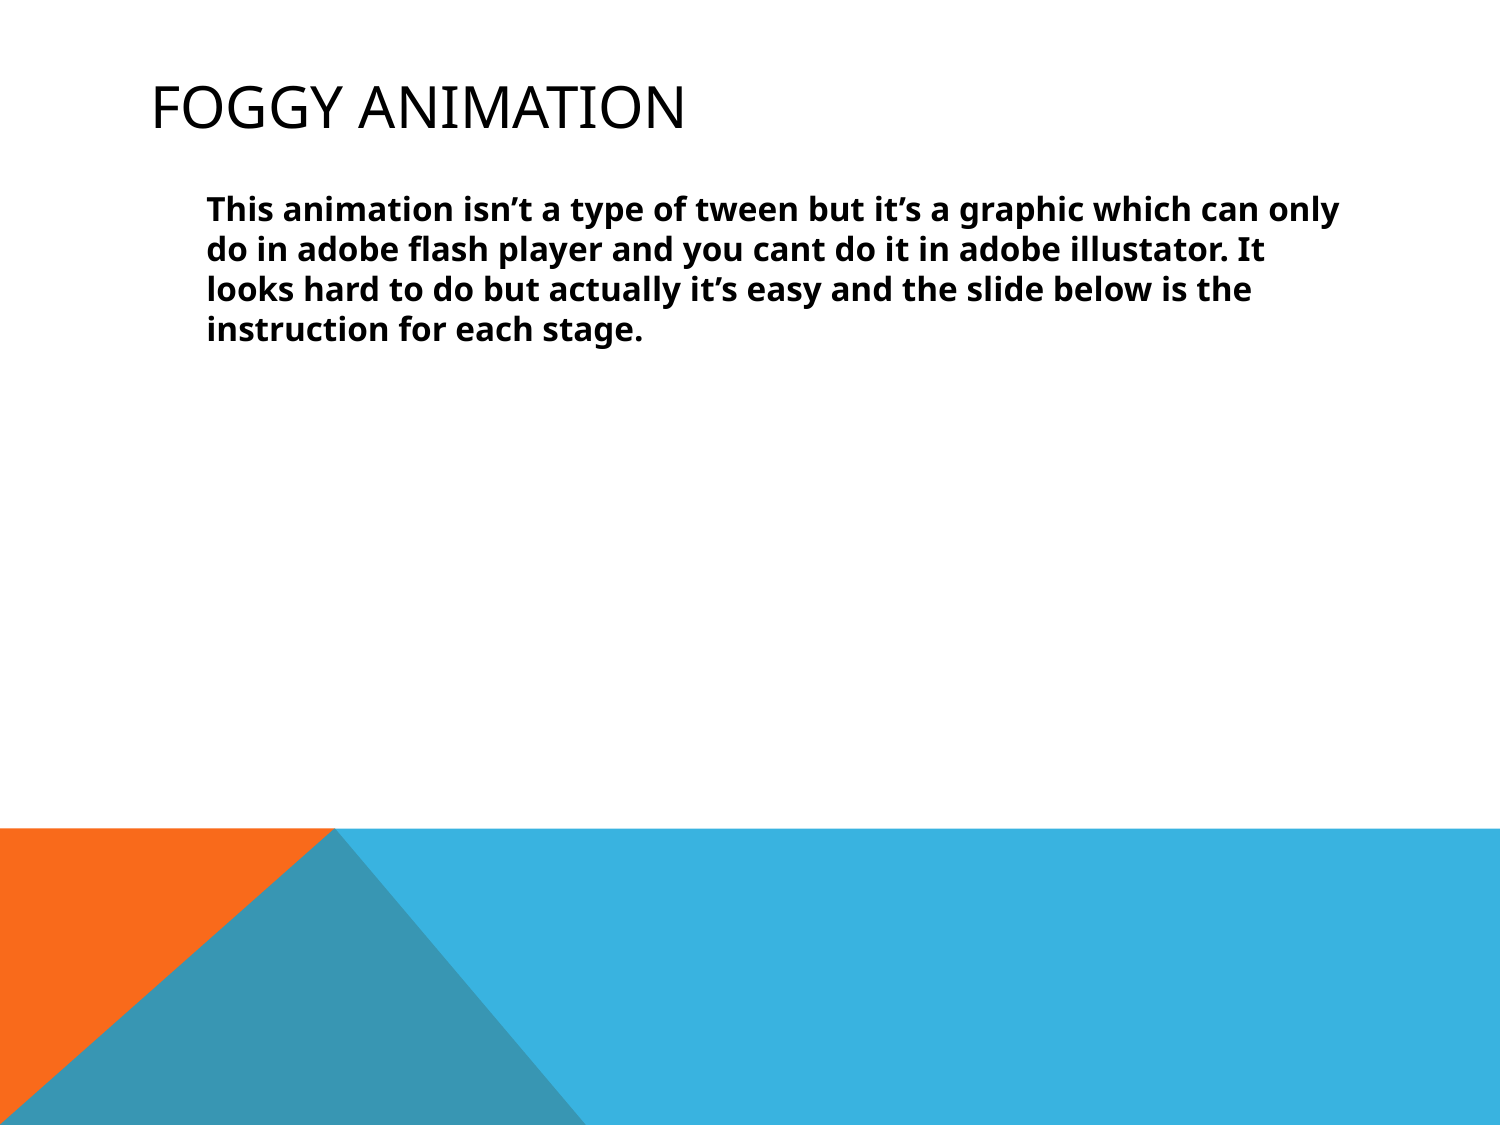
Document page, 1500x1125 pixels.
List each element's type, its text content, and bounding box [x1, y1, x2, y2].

title Foggy animation [135, 60, 1369, 150]
list This animation isn’t a type of tween but it’s a graphic which can only do in adobe flash player and you cant do it in adobe illustator. It looks hard to do but actually it’s easy and the slide below is the instruction for each stage. [135, 180, 1369, 768]
